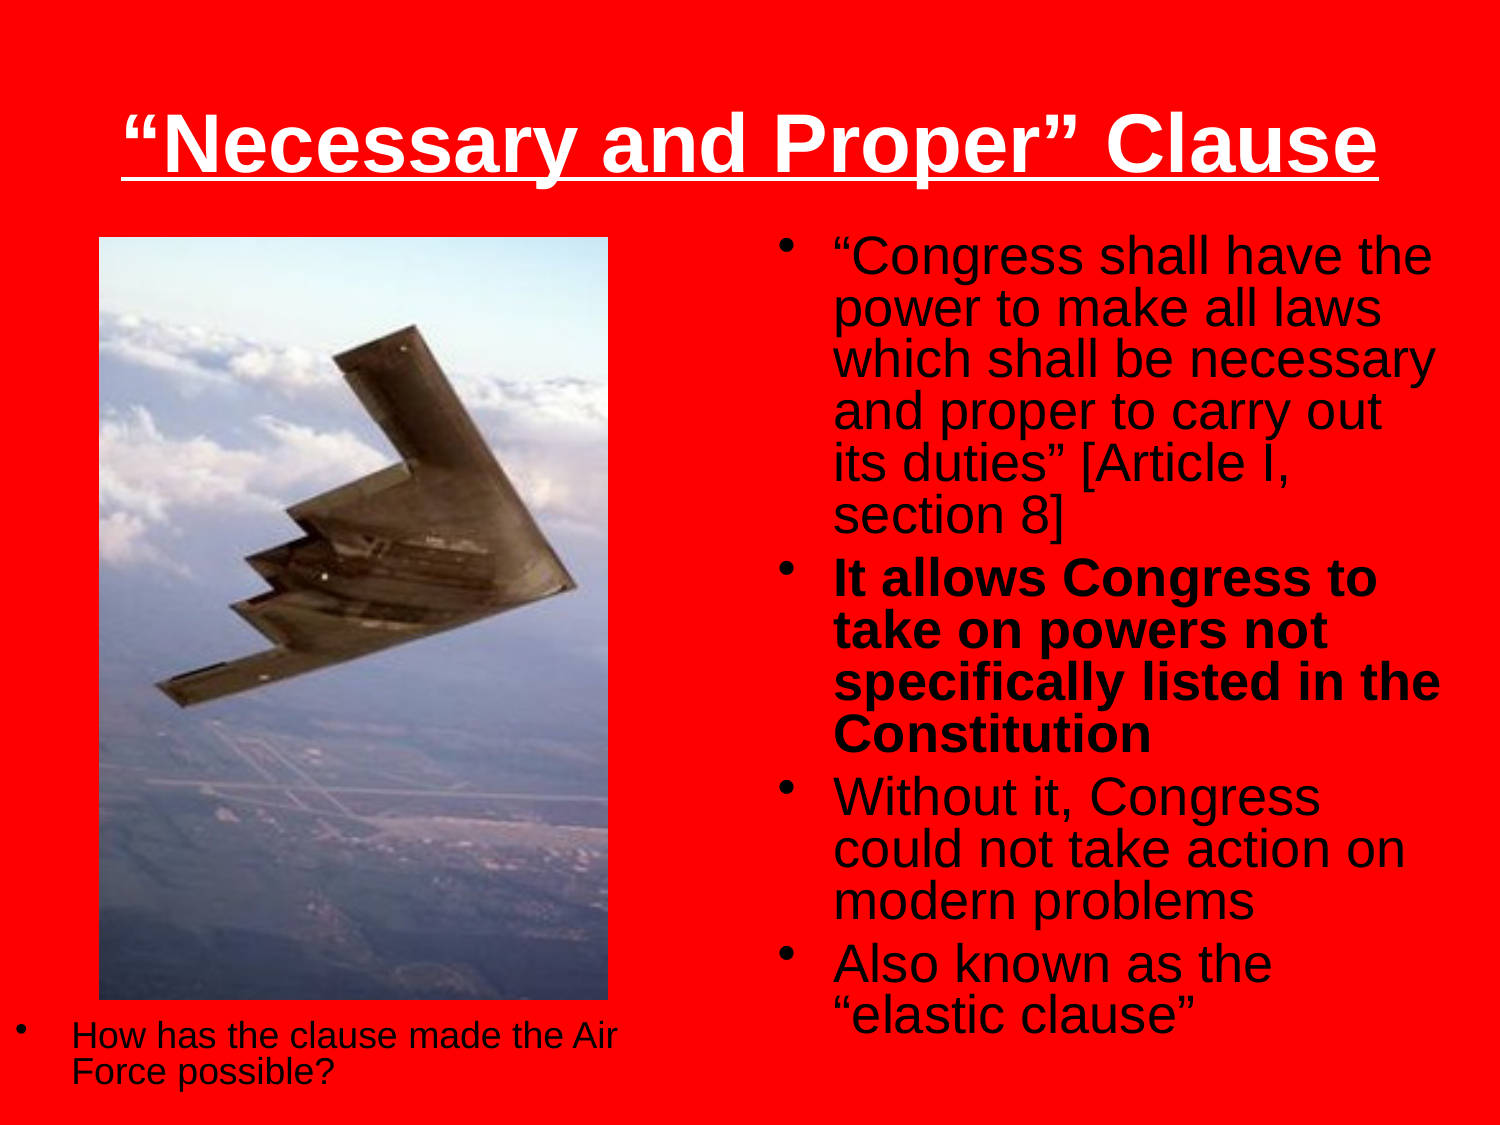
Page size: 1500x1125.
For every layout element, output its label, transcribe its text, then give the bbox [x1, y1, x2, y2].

picture [99, 237, 608, 1001]
title “Necessary and Proper” Clause [75, 45, 1425, 233]
list How has the clause made the Air Force possible? [0, 1012, 663, 1125]
list “Congress shall have the power to make all laws which shall be necessary and proper to carry out its duties” [Article I, section 8] It allows Congress to take on powers not specifically listed in the Constitution Without it, Congress could not take action on modern problems Also known as the “elastic clause” [762, 224, 1463, 1100]
